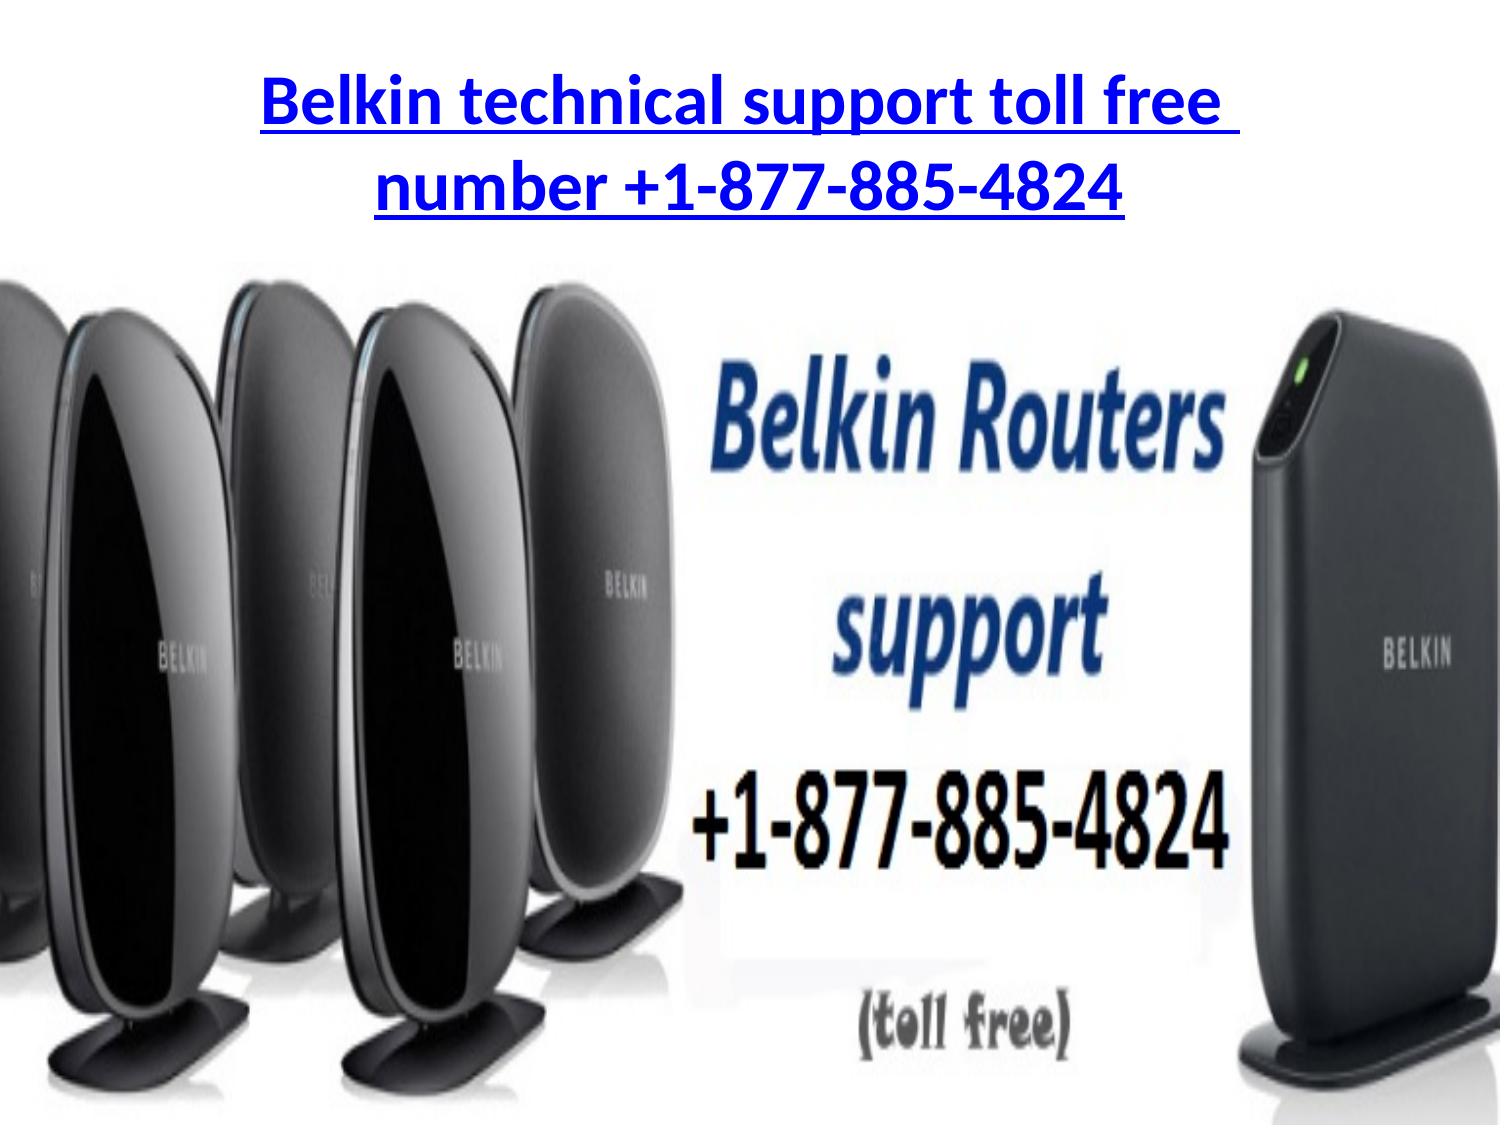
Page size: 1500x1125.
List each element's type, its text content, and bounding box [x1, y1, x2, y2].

title Belkin technical support toll free number +1-877-885-4824 [75, 45, 1425, 233]
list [0, 262, 1500, 1125]
